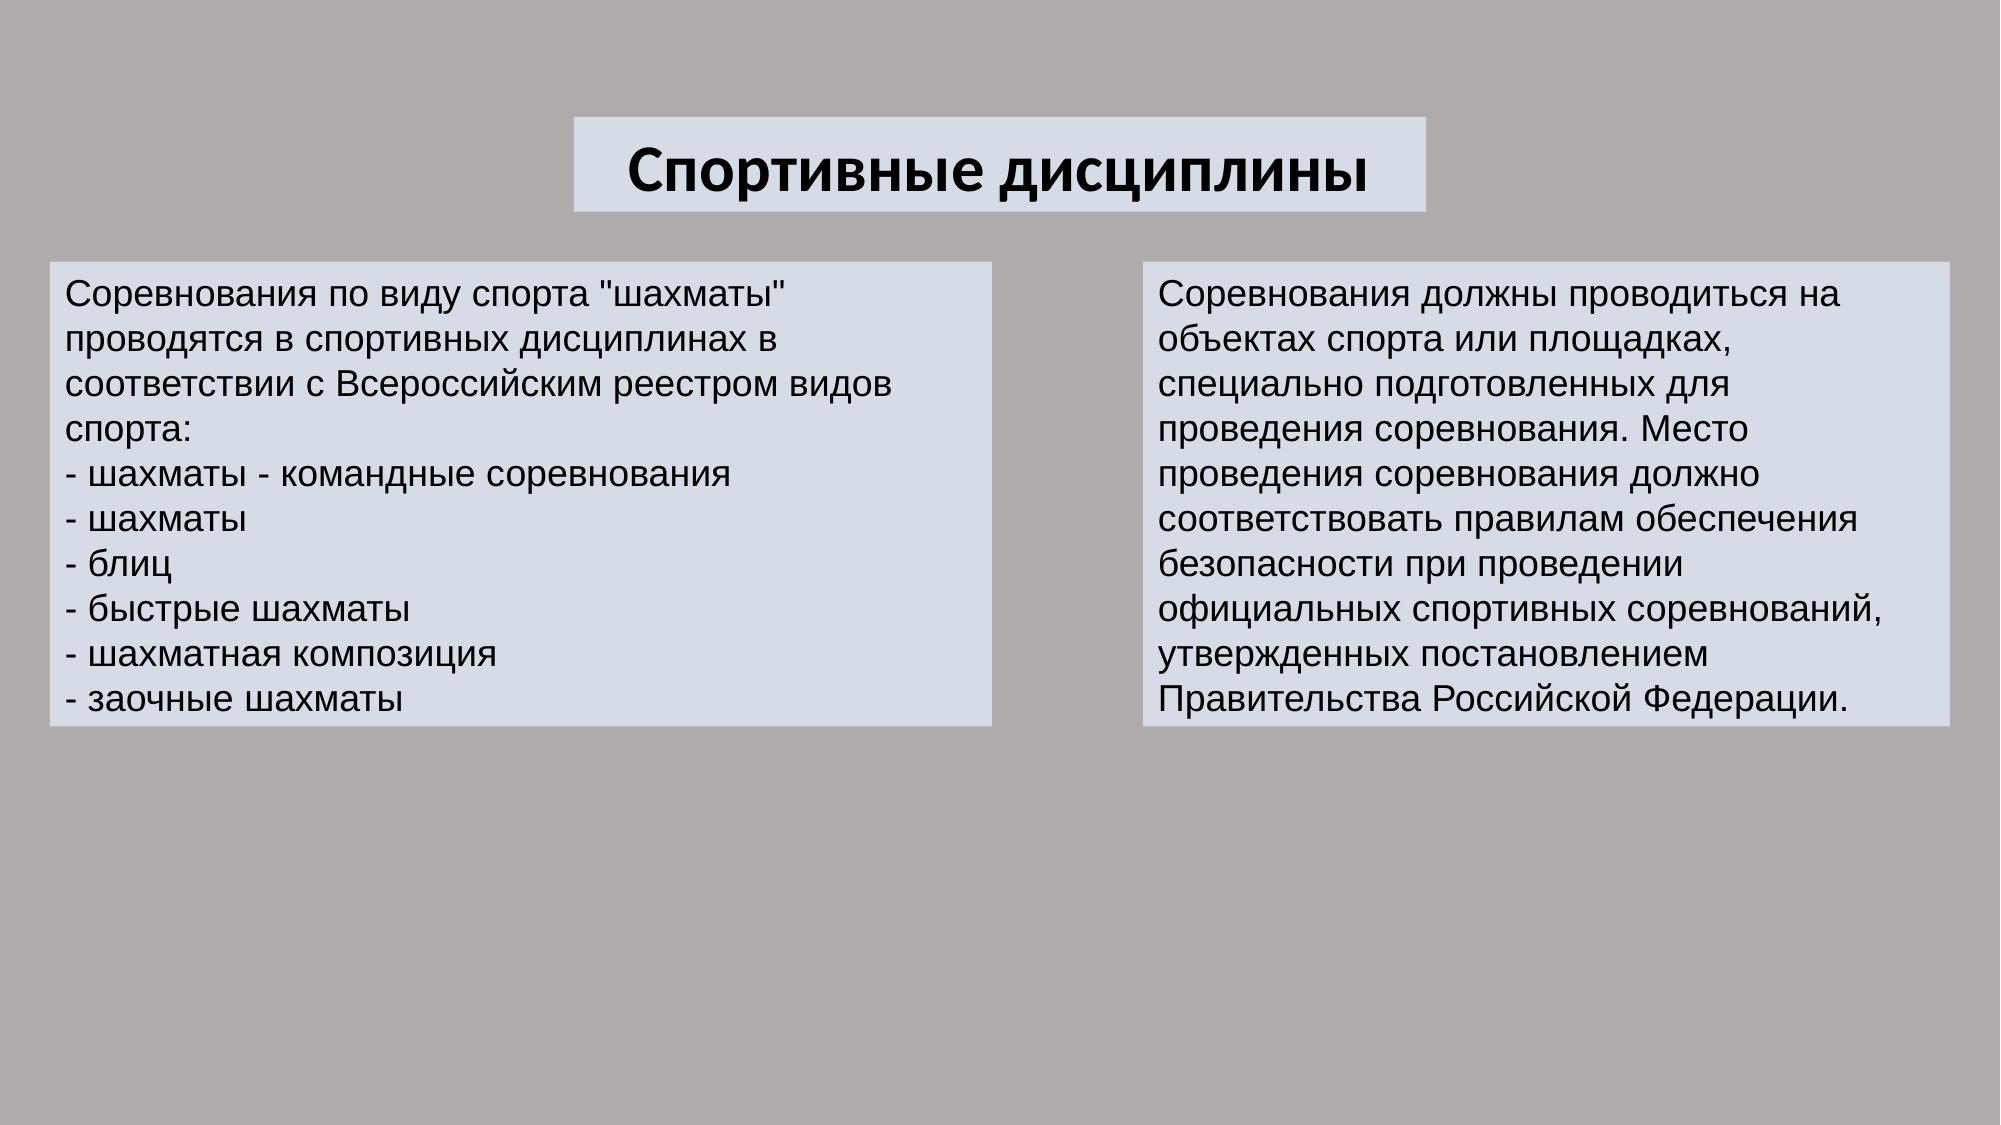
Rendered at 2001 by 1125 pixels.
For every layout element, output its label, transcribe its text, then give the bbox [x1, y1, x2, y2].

text_box Соревнования по виду спорта "шахматы" проводятся в спортивных дисциплинах в соответствии с Всероссийским реестром видов спорта: - шахматы - командные соревнования - шахматы - блиц - быстрые шахматы - шахматная композиция - заочные шахматы [49, 261, 992, 727]
text_box Соревнования должны проводиться на объектах спорта или площадках, специально подготовленных для проведения соревнования. Место проведения соревнования должно соответствовать правилам обеспечения безопасности при проведении официальных спортивных соревнований, утвержденных постановлением Правительства Российской Федерации. [1143, 261, 1950, 727]
text_box Спортивные дисциплины [573, 116, 1427, 212]
